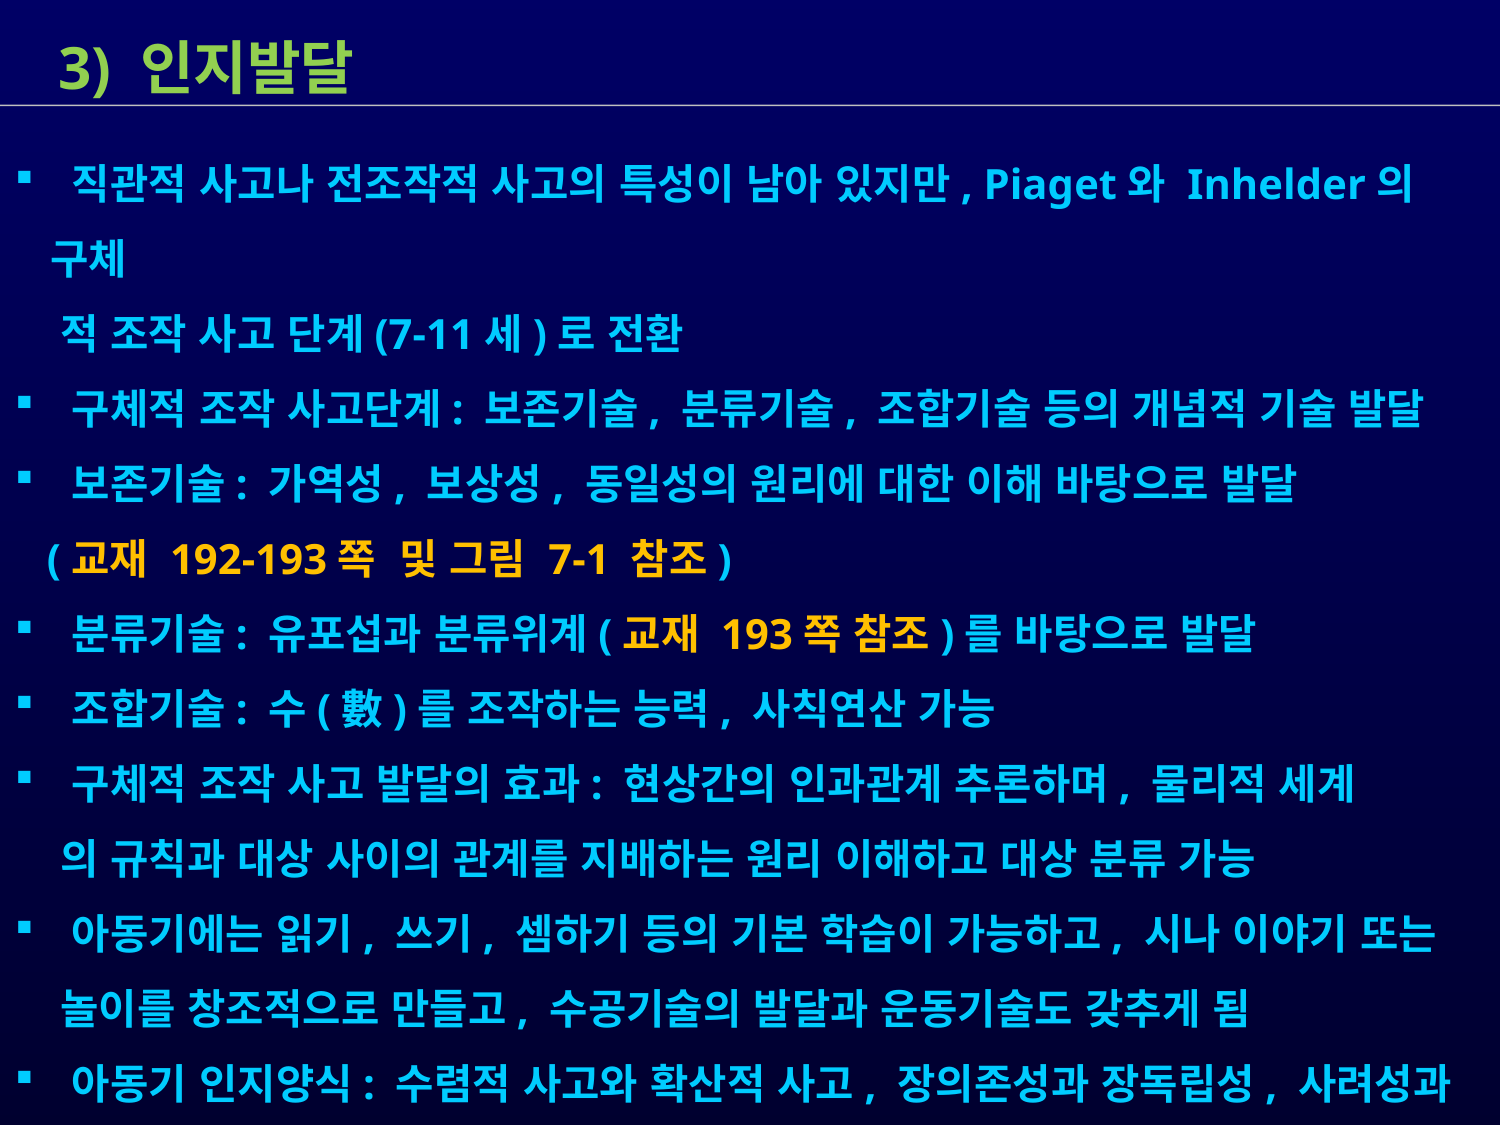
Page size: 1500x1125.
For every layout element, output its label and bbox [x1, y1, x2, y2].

text_box [0, 23, 1500, 1114]
